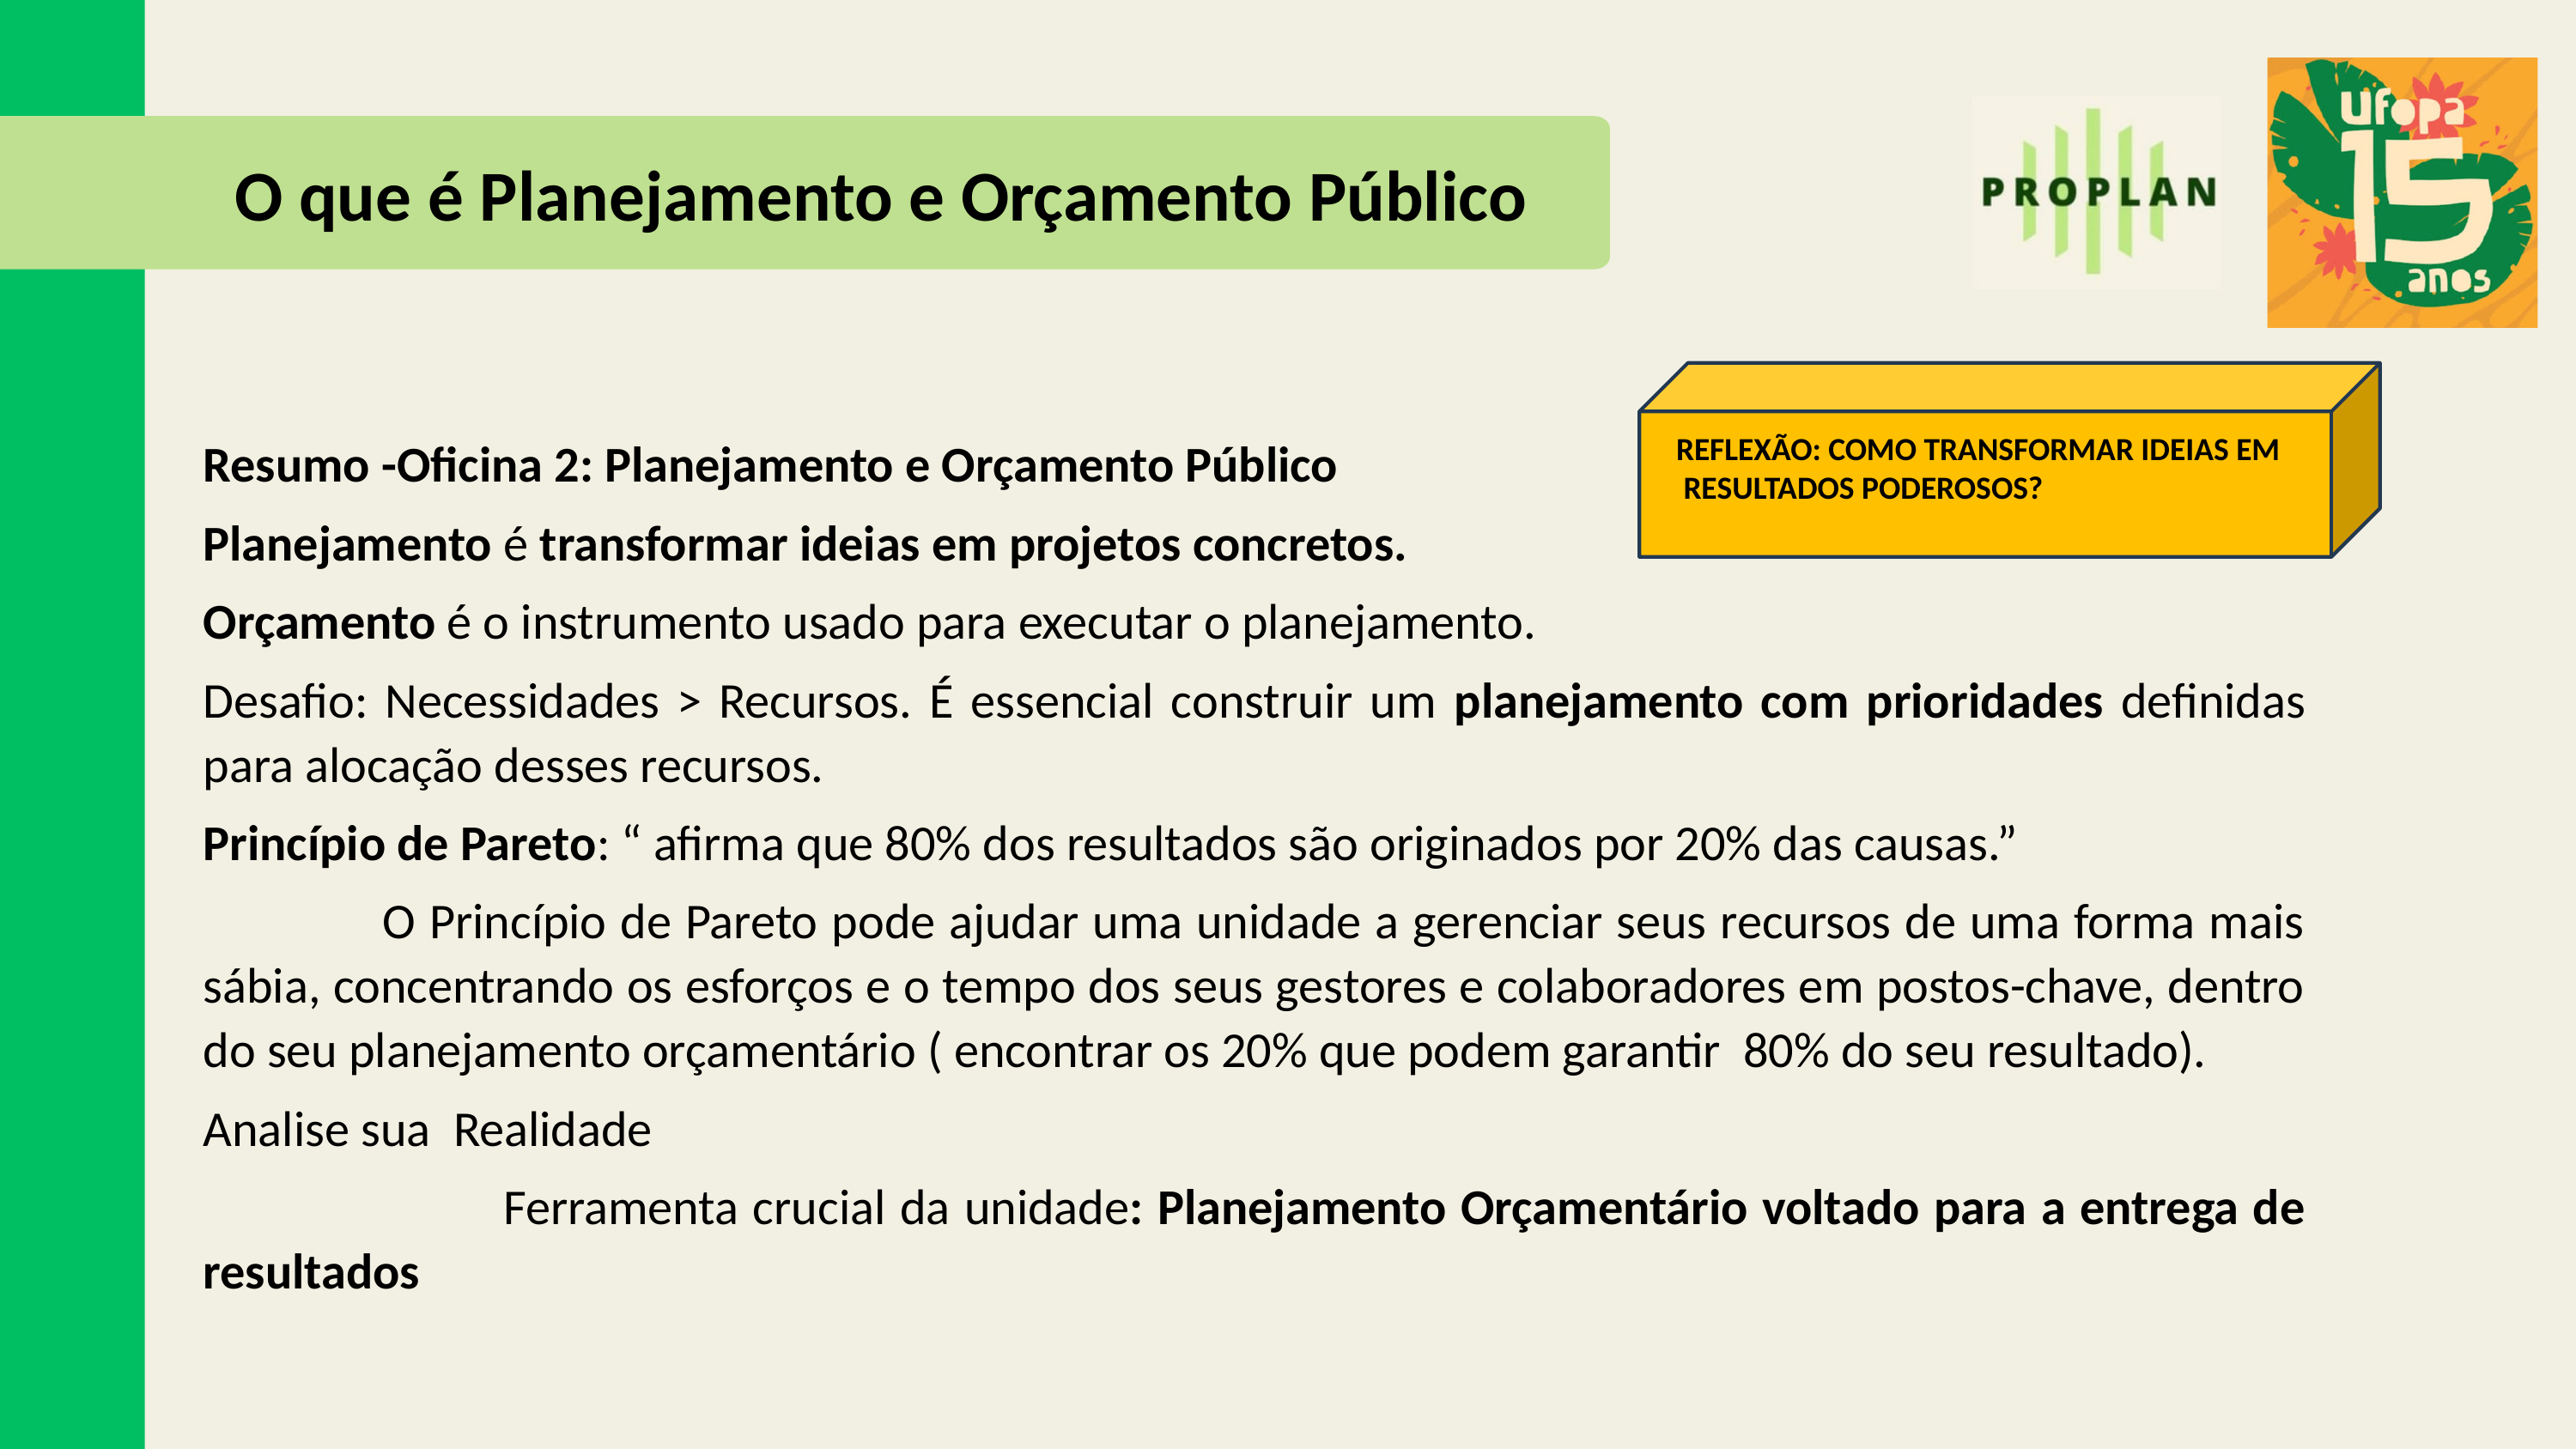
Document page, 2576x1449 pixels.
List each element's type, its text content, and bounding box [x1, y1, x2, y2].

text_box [0, 279, 145, 1449]
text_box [0, 0, 145, 115]
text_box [0, 115, 1611, 270]
text_box [1971, 96, 2221, 289]
text_box [2267, 58, 2538, 328]
text_box Resumo -Oficina 2: Planejamento e Orçamento Público Planejamento é transformar ideias em projetos concretos. Orçamento é o instrumento usado para executar o planejamento. Desafio: Necessidades > Recursos. É essencial construir um planejamento com prioridades definidas para alocação desses recursos. Princípio de Pareto: “ afirma que 80% dos resultados são originados por 20% das causas.” O Princípio de Pareto pode ajudar uma unidade a gerenciar seus recursos de uma forma mais sábia, concentrando os esforços e o tempo dos seus gestores e colaboradores em postos-chave, dentro do seu planejamento orçamentário ( encontrar os 20% que podem garantir 80% do seu resultado). Analise sua Realidade Ferramenta crucial da unidade: Planejamento Orçamentário voltado para a entrega de resultados [190, 421, 2318, 1306]
text_box [1637, 361, 2382, 559]
text_box [1645, 365, 2374, 409]
